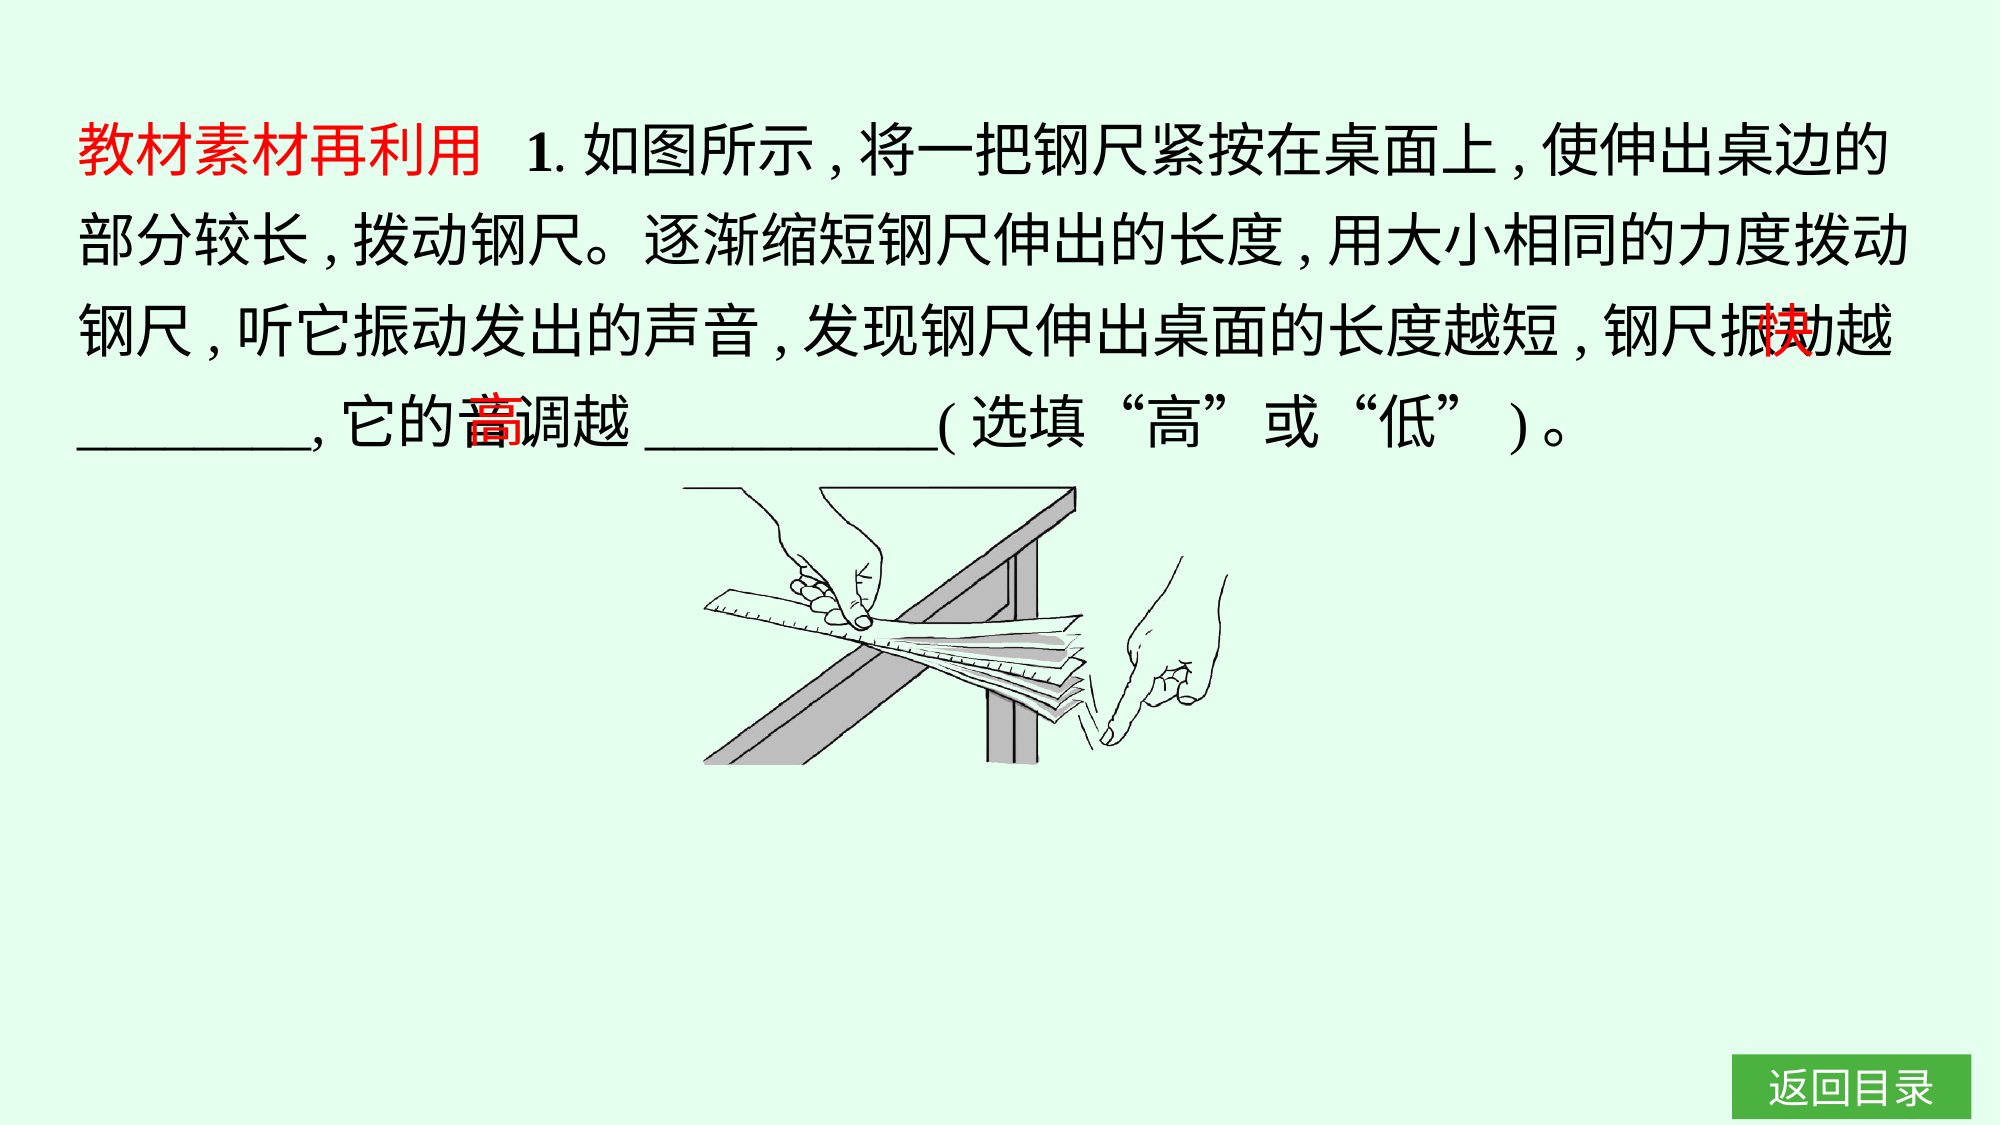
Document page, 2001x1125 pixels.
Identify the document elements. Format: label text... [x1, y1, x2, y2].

text_box 高 [452, 354, 541, 461]
picture [680, 457, 1252, 770]
text_box 快 [1741, 265, 1843, 372]
text_box 教材素材再利用 1.如图所示,将一把钢尺紧按在桌面上,使伸出桌边的部分较长,拨动钢尺。逐渐缩短钢尺伸出的长度,用大小相同的力度拨动钢尺,听它振动发出的声音,发现钢尺伸出桌面的长度越短,钢尺振动越________,它的音调越__________(选填“高”或“低”)。 [62, 84, 1938, 463]
